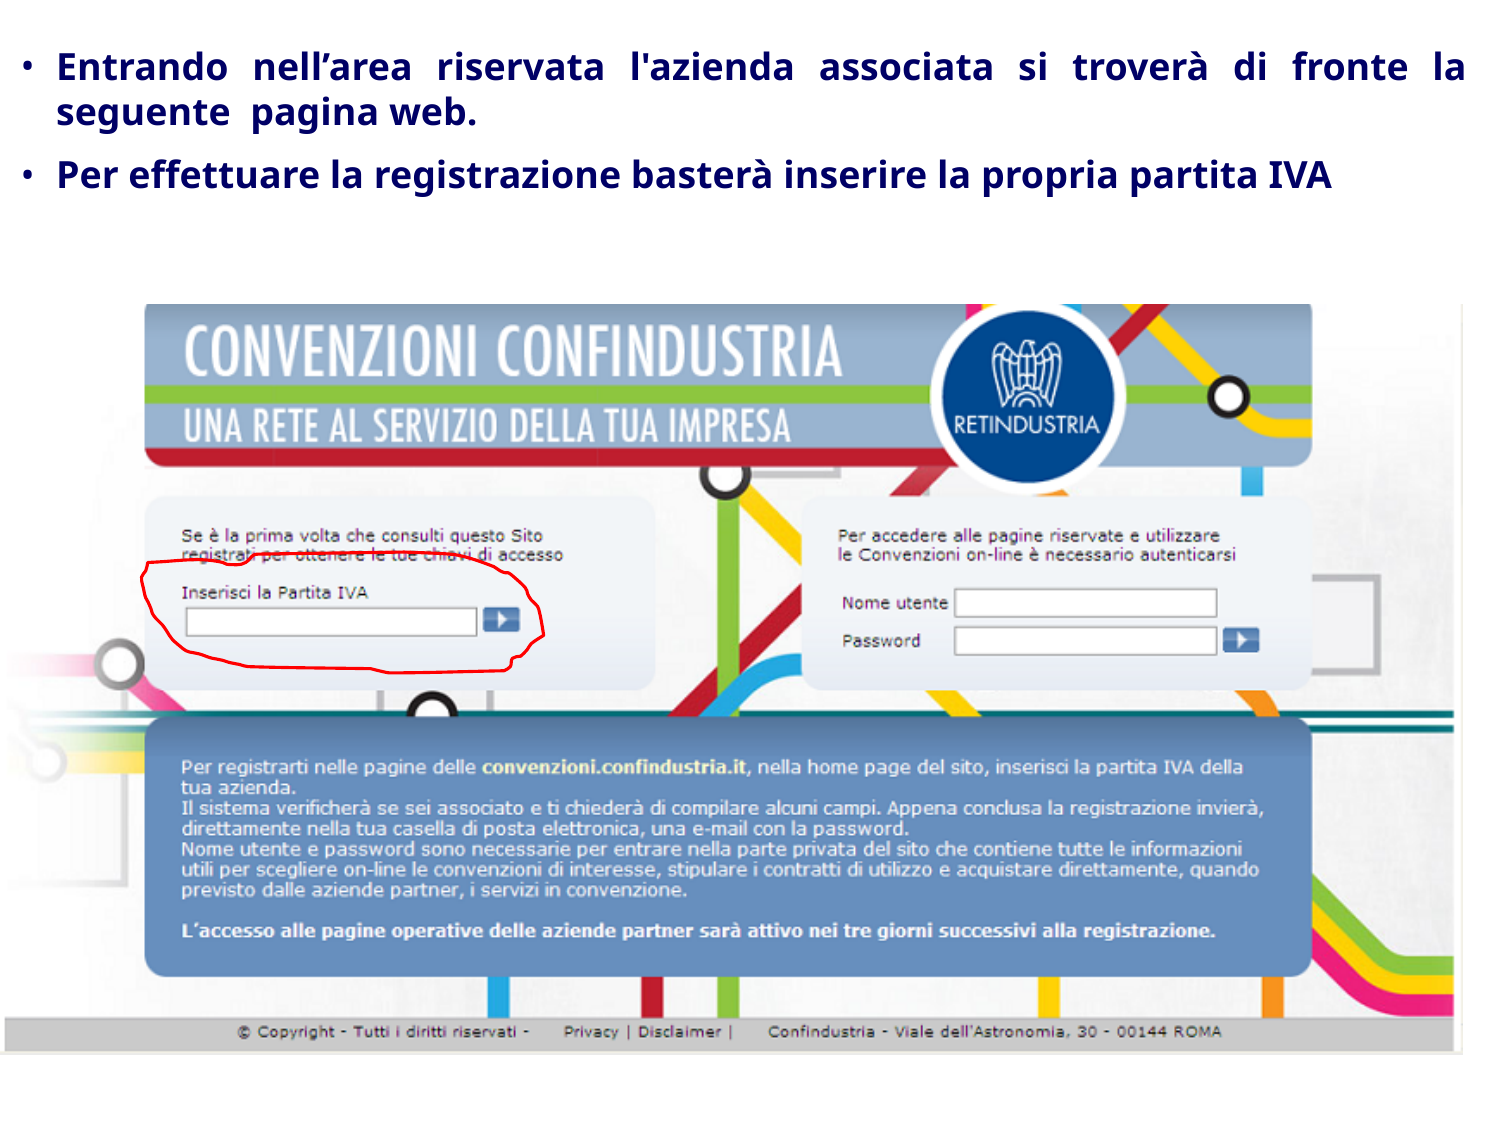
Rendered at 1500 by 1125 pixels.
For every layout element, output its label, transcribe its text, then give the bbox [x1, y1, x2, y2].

picture [0, 304, 1463, 1055]
text_box Entrando nell’area riservata l'azienda associata si troverà di fronte la seguente pagina web. Per effettuare la registrazione basterà inserire la propria partita IVA [5, 35, 1484, 204]
